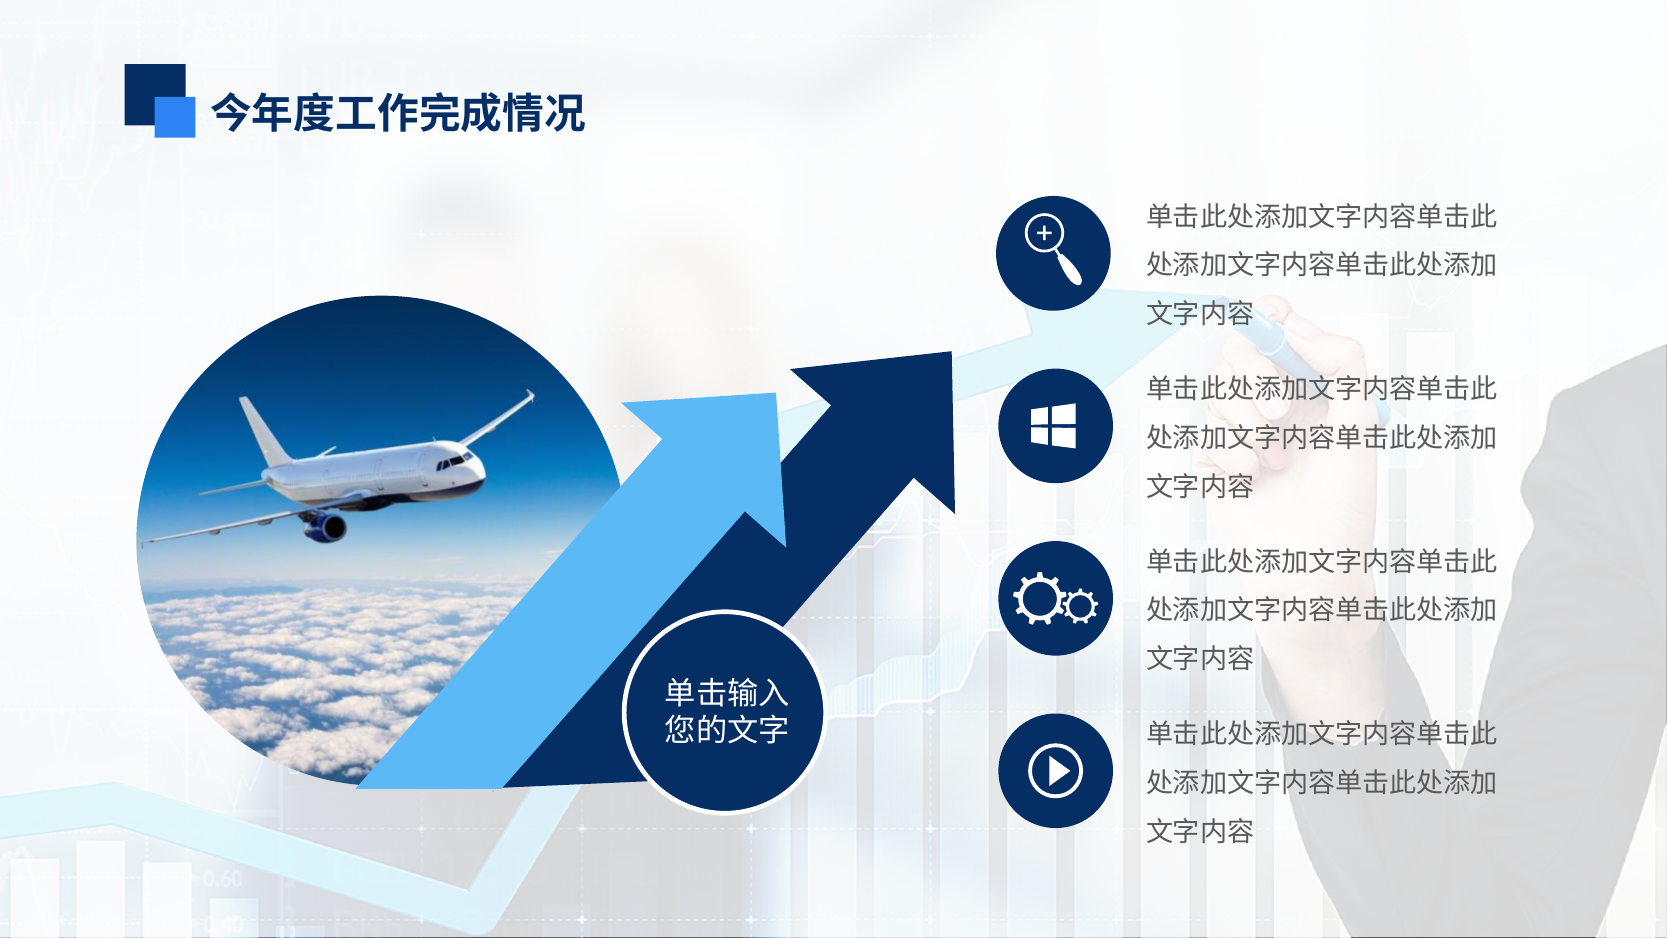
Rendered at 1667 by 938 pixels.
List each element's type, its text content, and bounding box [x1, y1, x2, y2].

text_box [123, 62, 188, 127]
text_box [998, 368, 1114, 484]
text_box 今年度工作完成情况 [195, 78, 621, 144]
picture [136, 295, 627, 787]
text_box [153, 95, 197, 140]
text_box 单击此处添加文字内容单击此处添加文字内容单击此处添加文字内容 [1129, 347, 1525, 510]
text_box [631, 392, 787, 610]
text_box 单击此处添加文字内容单击此处添加文字内容单击此处添加文字内容 [1129, 174, 1538, 337]
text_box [623, 611, 826, 814]
text_box 单击此处添加文字内容单击此处添加文字内容单击此处添加文字内容 [1129, 519, 1538, 682]
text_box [995, 195, 1111, 311]
text_box 单击此处添加文字内容单击此处添加文字内容单击此处添加文字内容 [1129, 692, 1538, 855]
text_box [998, 713, 1114, 829]
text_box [998, 540, 1114, 656]
text_box [660, 351, 956, 610]
